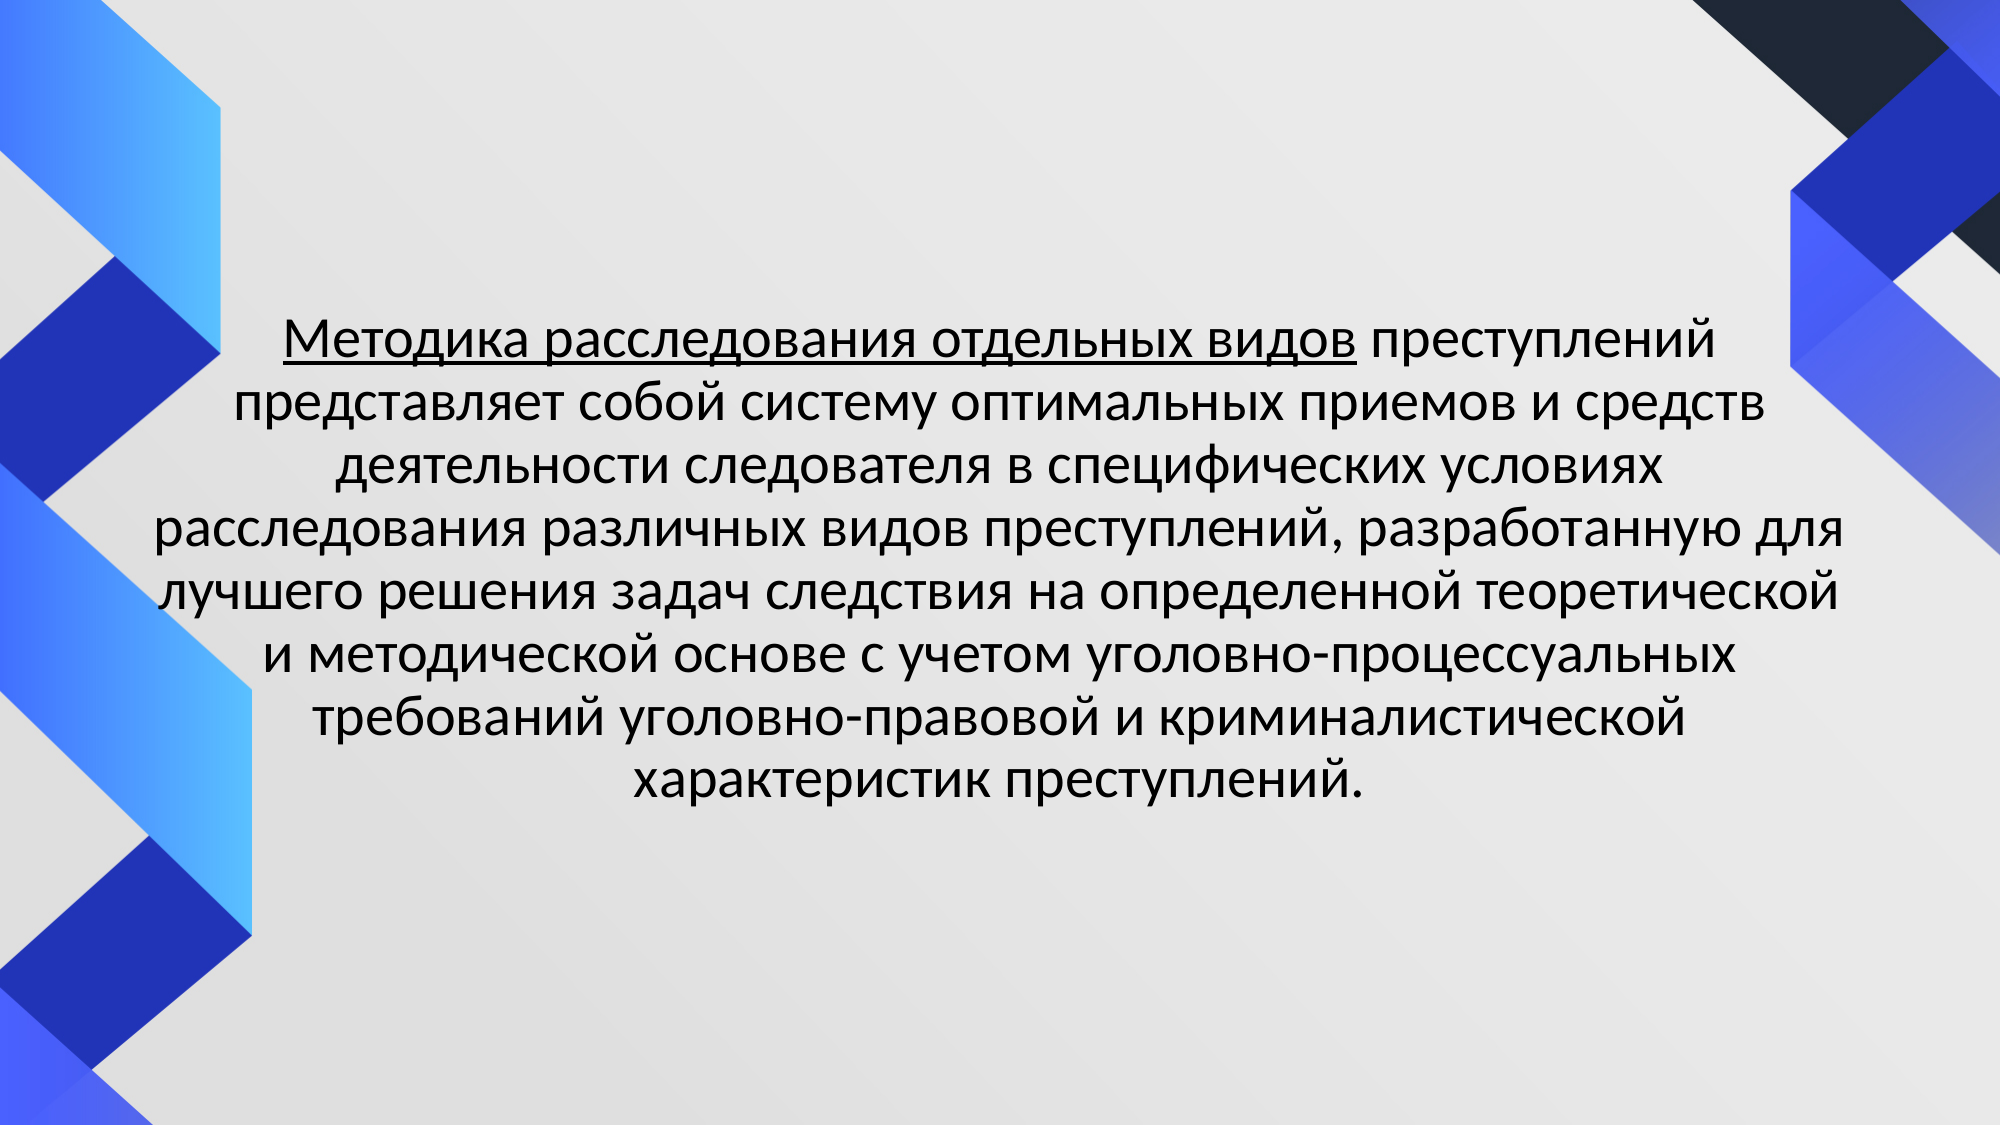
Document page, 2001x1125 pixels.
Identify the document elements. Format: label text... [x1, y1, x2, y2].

picture [0, 0, 2000, 1125]
list Методика расследования отдельных видов преступлений представляет собой систему оптимальных приемов и средств деятельности следователя в специфических условиях расследования различных видов преступлений, разработанную для лучшего решения задач следствия на определенной теоретической и методической основе с учетом уголовно-процессуальных требований уголовно-правовой и криминалистической характеристик преступлений. [137, 299, 1863, 1014]
